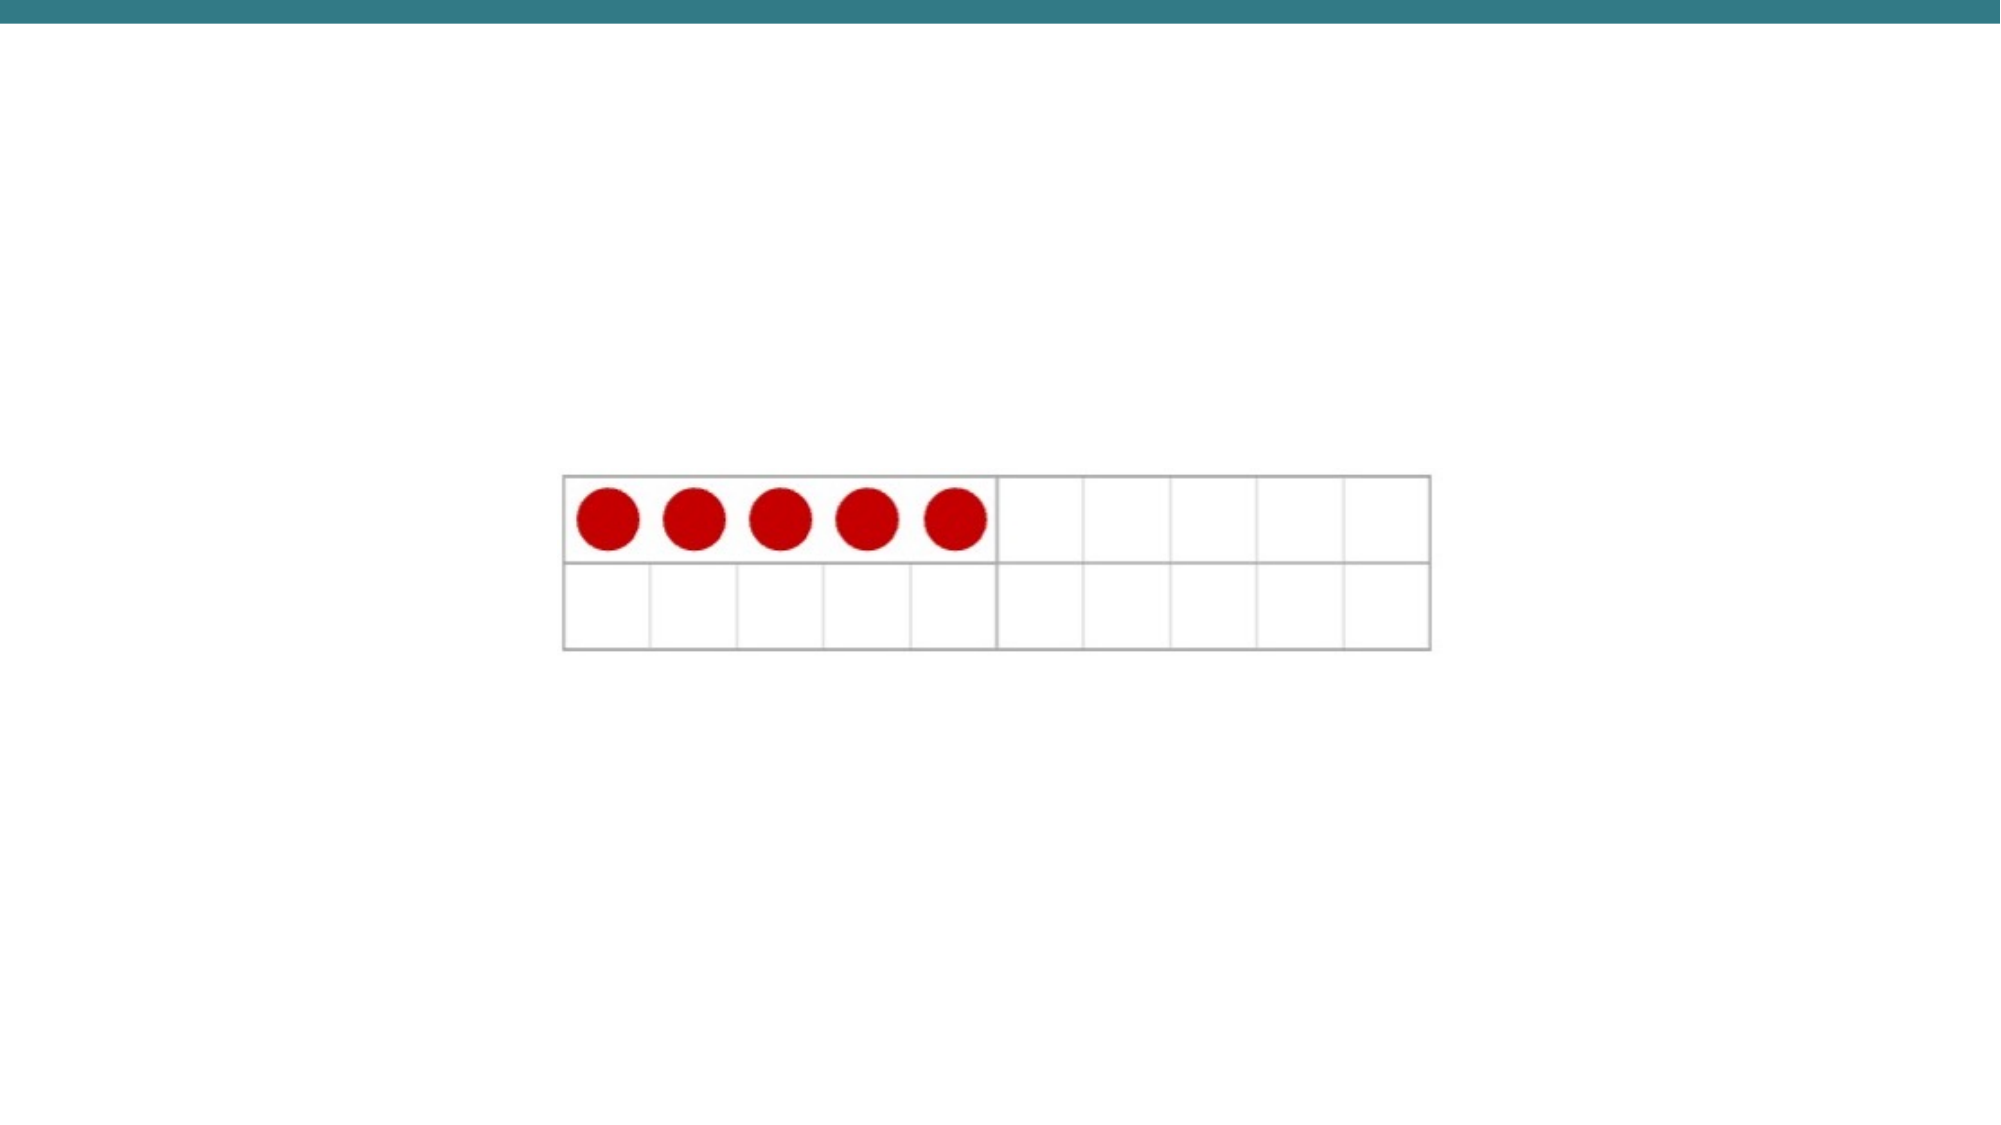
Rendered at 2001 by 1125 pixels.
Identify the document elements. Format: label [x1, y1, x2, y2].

picture [556, 468, 1444, 657]
